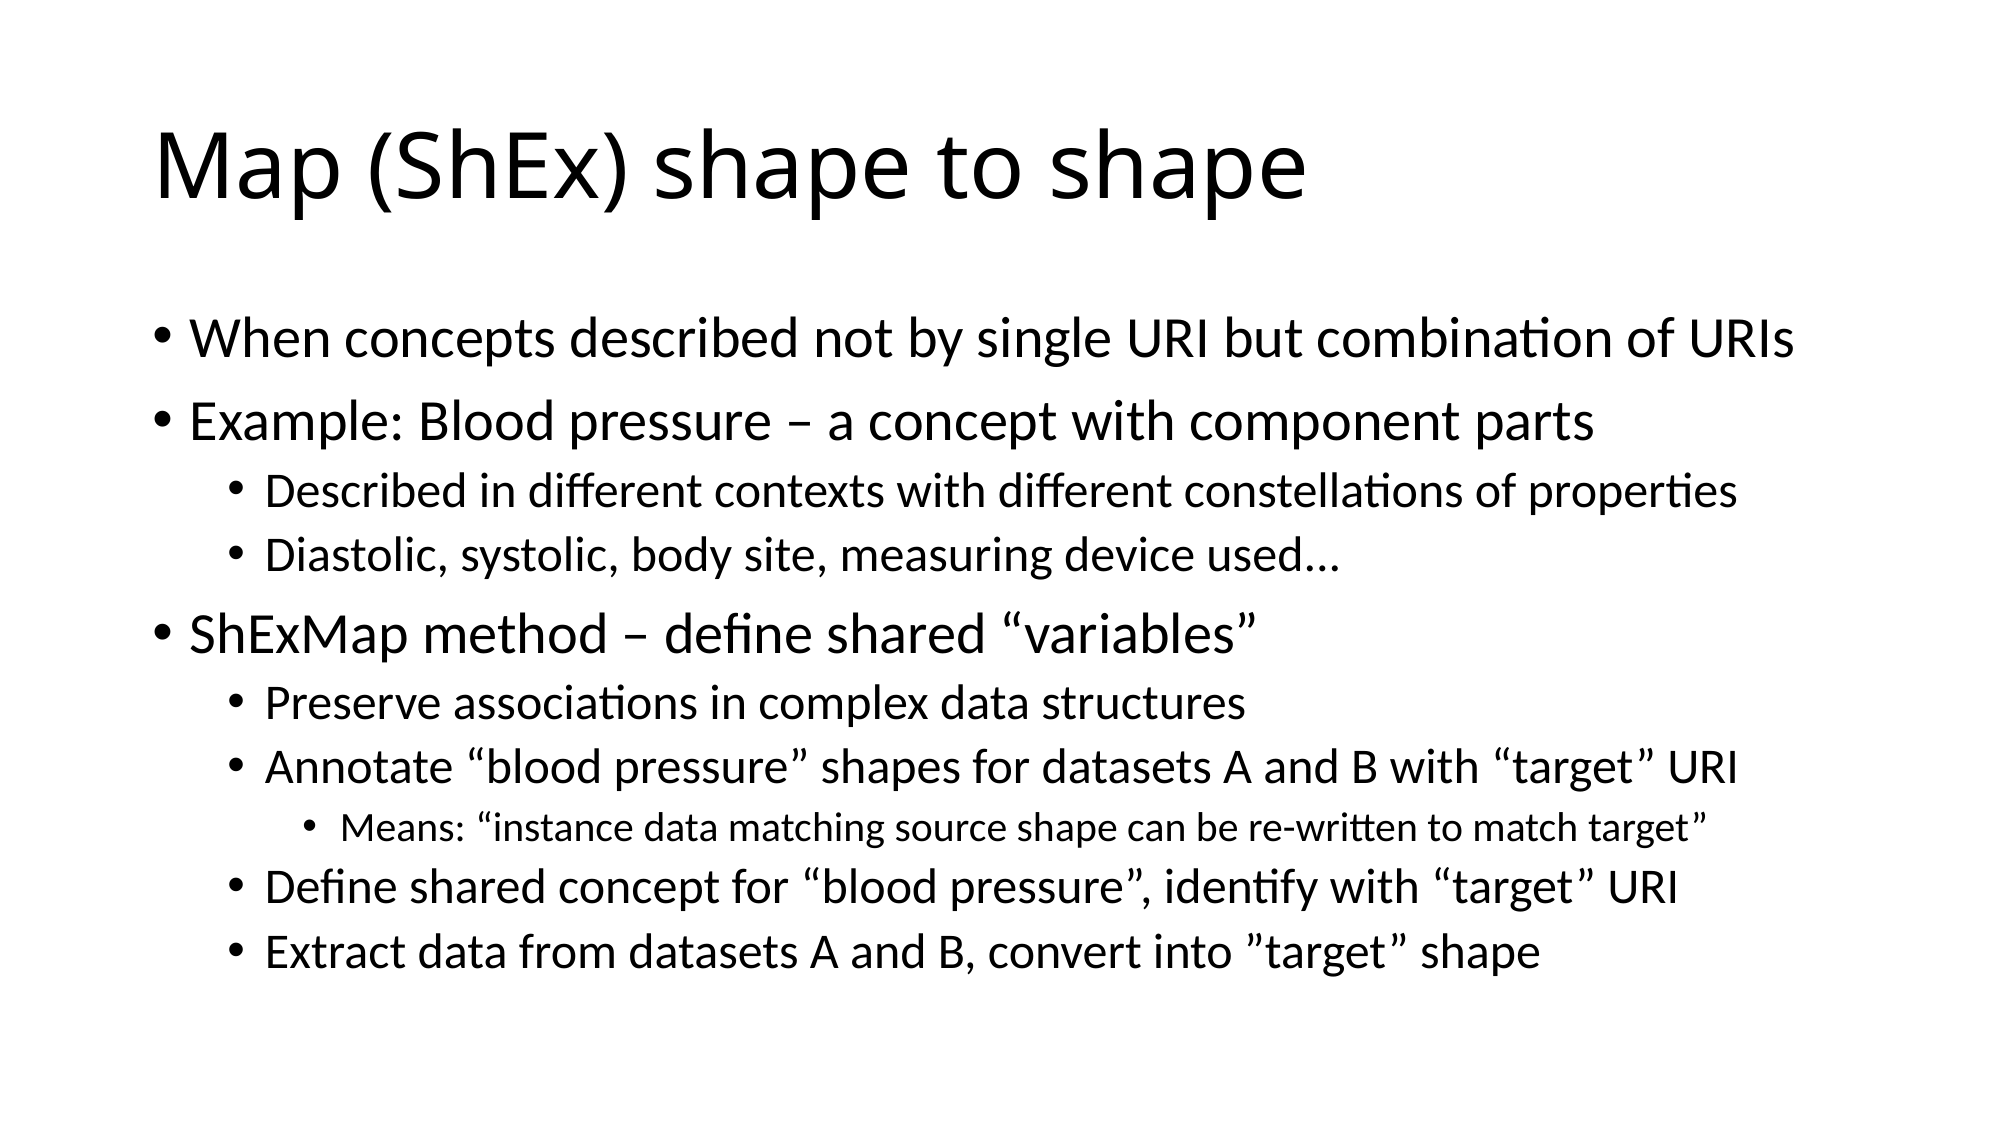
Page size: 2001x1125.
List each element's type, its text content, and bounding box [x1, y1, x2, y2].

title Map (ShEx) shape to shape [137, 59, 1863, 278]
list When concepts described not by single URI but combination of URIs Example: Blood pressure – a concept with component parts Described in different contexts with different constellations of properties Diastolic, systolic, body site, measuring device used... ShExMap method – define shared “variables” Preserve associations in complex data structures Annotate “blood pressure” shapes for datasets A and B with “target” URI Means: “instance data matching source shape can be re-written to match target” Define shared concept for “blood pressure”, identify with “target” URI Extract data from datasets A and B, convert into ”target” shape [137, 299, 1863, 1014]
